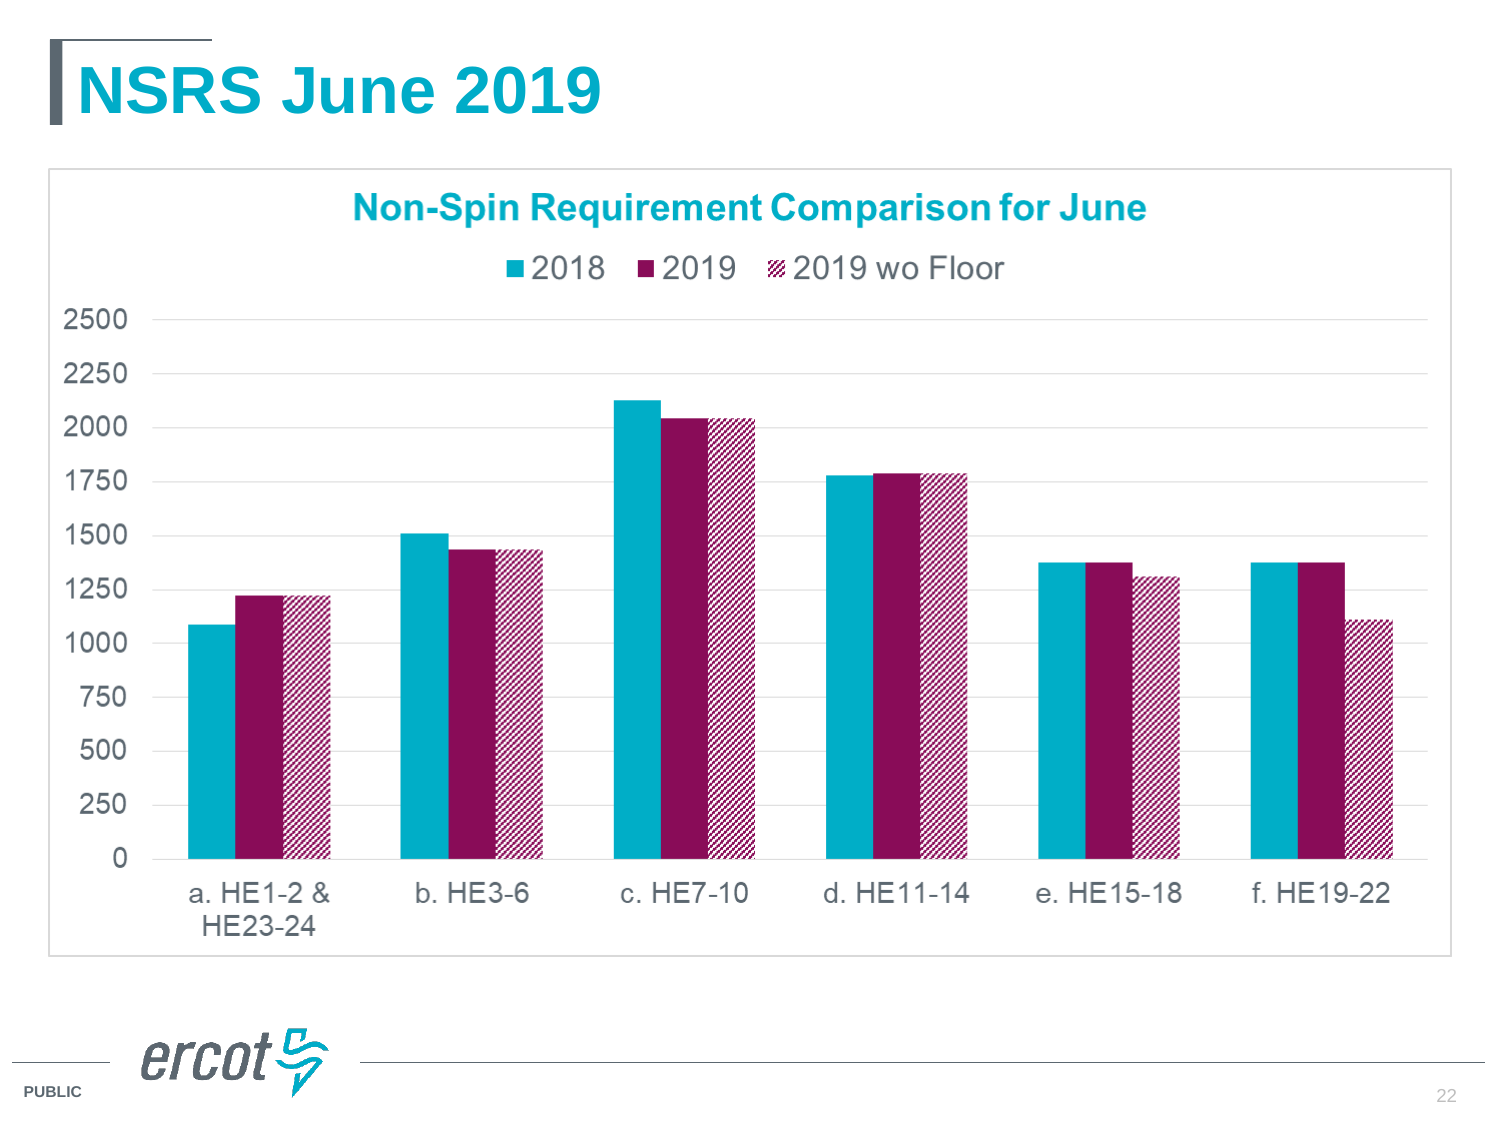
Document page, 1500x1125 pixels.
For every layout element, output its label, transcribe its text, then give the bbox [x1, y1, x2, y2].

picture [137, 1024, 332, 1100]
picture [48, 168, 1452, 957]
title NSRS June 2019 [62, 39, 1450, 125]
